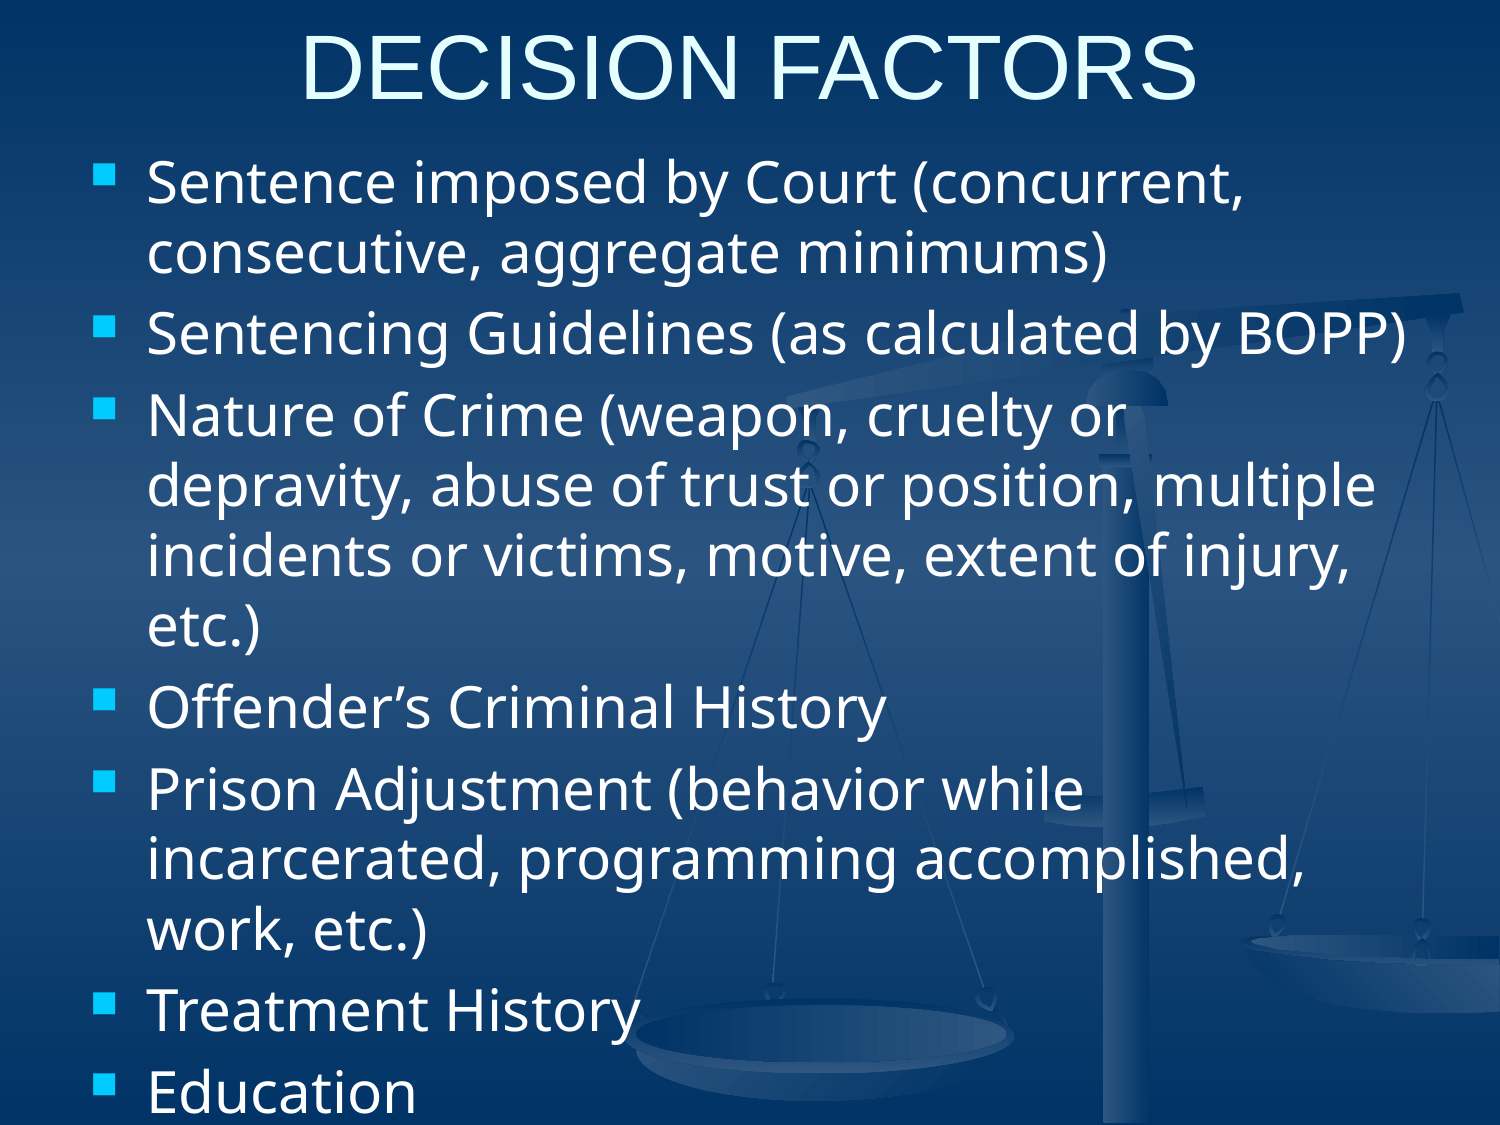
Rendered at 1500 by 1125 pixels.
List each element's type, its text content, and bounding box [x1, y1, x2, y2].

list Sentence imposed by Court (concurrent, consecutive, aggregate minimums) Sentencing Guidelines (as calculated by BOPP) Nature of Crime (weapon, cruelty or depravity, abuse of trust or position, multiple incidents or victims, motive, extent of injury, etc.) Offender’s Criminal History Prison Adjustment (behavior while incarcerated, programming accomplished, work, etc.) Treatment History Education Risk to Community/Public Safety [74, 137, 1426, 1101]
title DECISION FACTORS [74, 0, 1426, 126]
